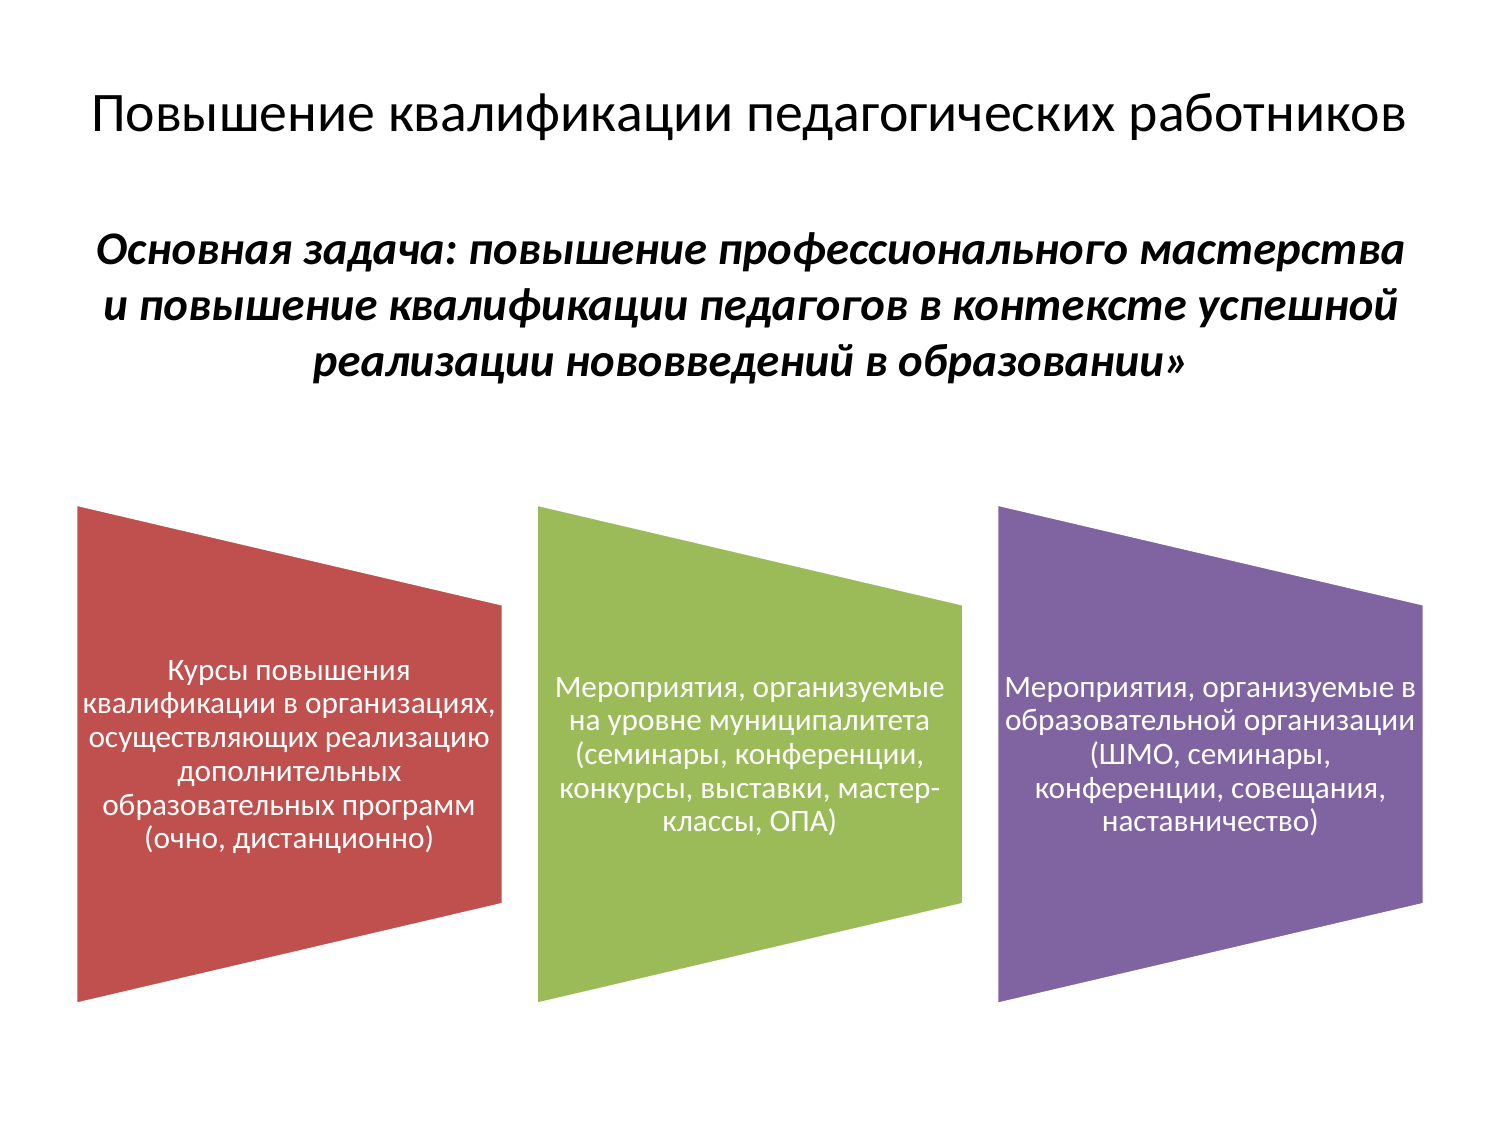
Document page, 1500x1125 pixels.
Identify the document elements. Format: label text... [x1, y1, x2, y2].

title Повышение квалификации педагогических работников [75, 45, 1425, 173]
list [74, 503, 1426, 1006]
text_box Основная задача: повышение профессионального мастерства и повышение квалификации педагогов в контексте успешной реализации нововведений в образовании» [76, 208, 1427, 396]
